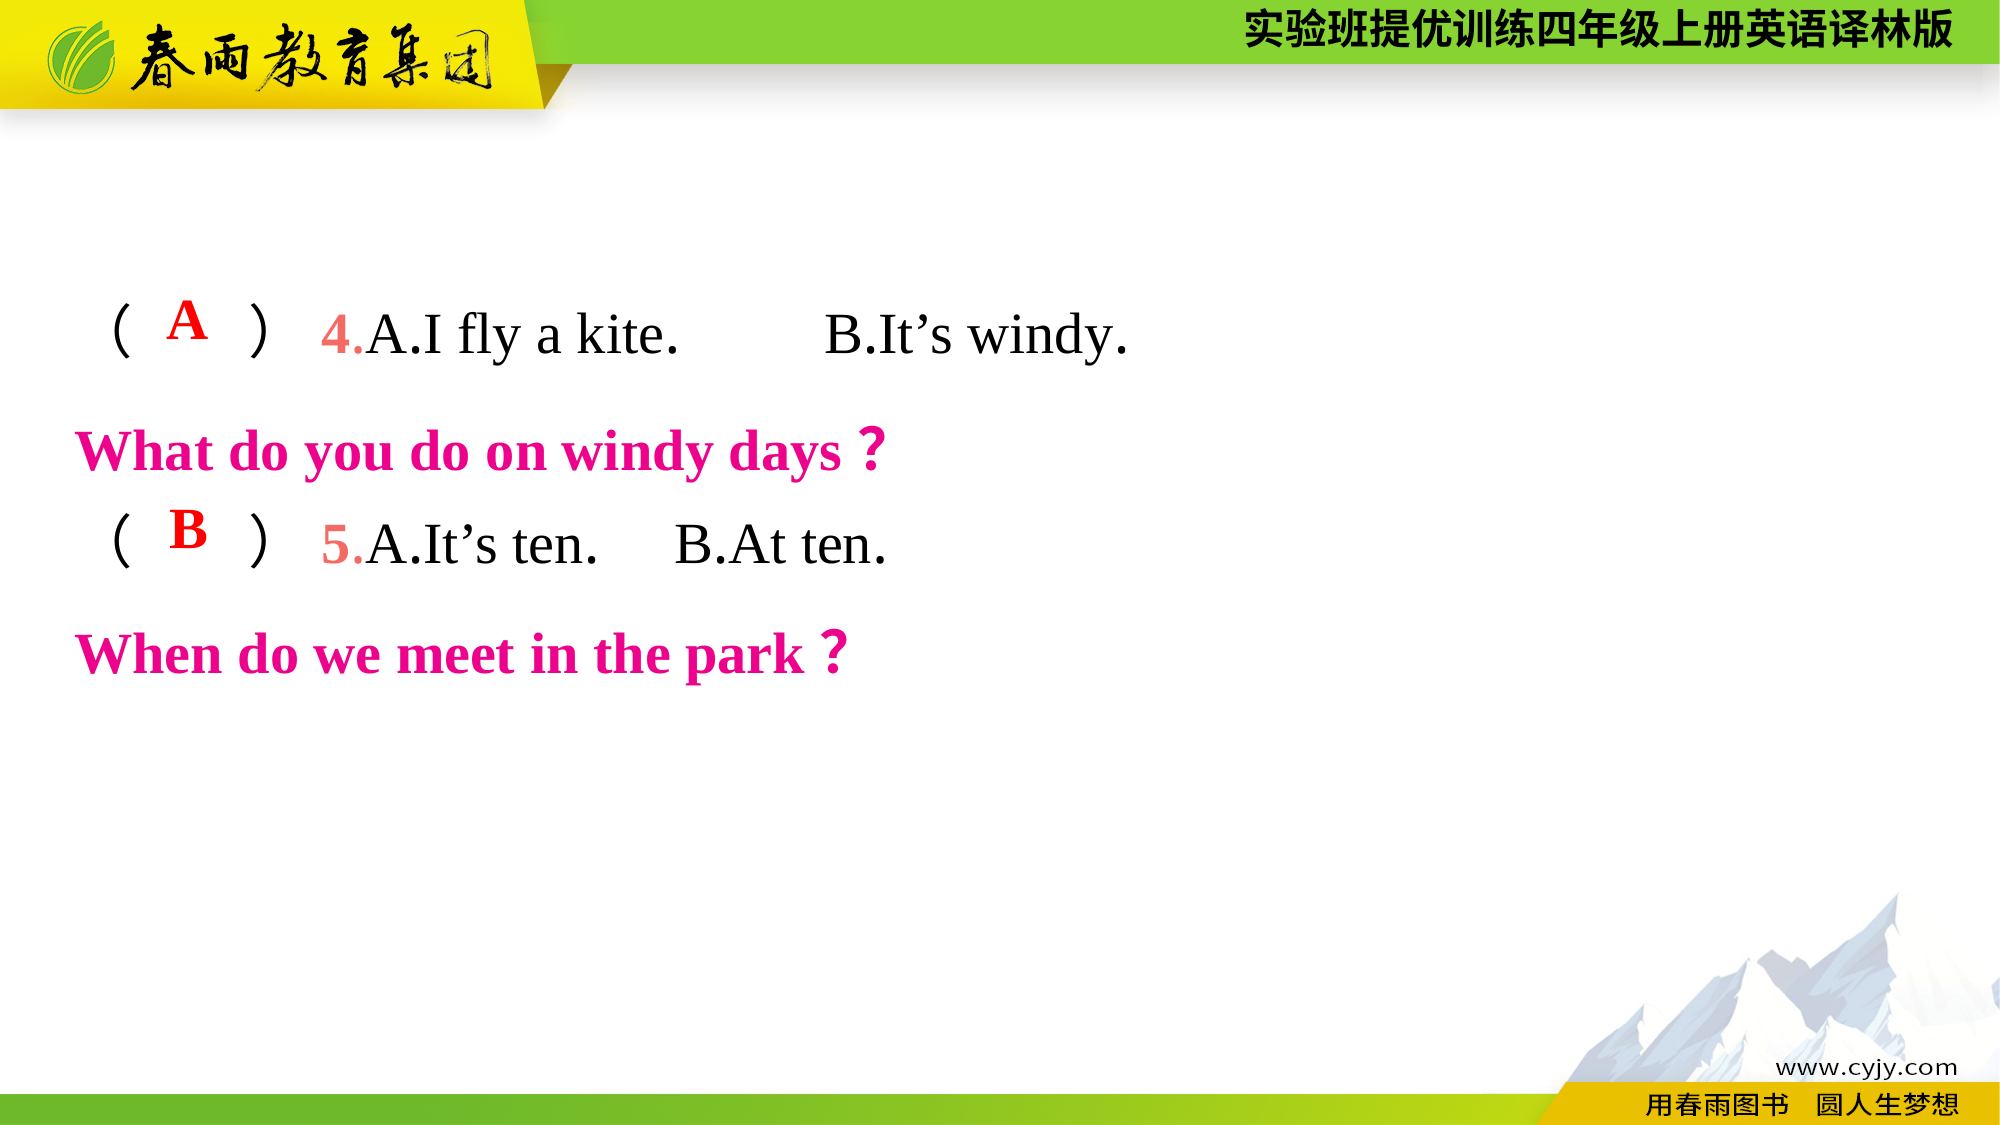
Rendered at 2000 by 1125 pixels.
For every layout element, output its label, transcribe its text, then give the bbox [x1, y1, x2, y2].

text_box When do we meet in the park？ [59, 572, 1944, 693]
text_box A [151, 274, 224, 360]
picture [0, 0, 2000, 1125]
list （ ）4.A.I fly a kite. B.It’s windy. （ ）5.A.It’s ten. B.At ten. [59, 252, 1944, 369]
text_box What do you do on windy days？ [59, 369, 1944, 489]
text_box B [154, 482, 224, 568]
list （ ）4.A.I fly a kite. B.It’s windy. （ ）5.A.It’s ten. B.At ten. [59, 489, 1944, 572]
